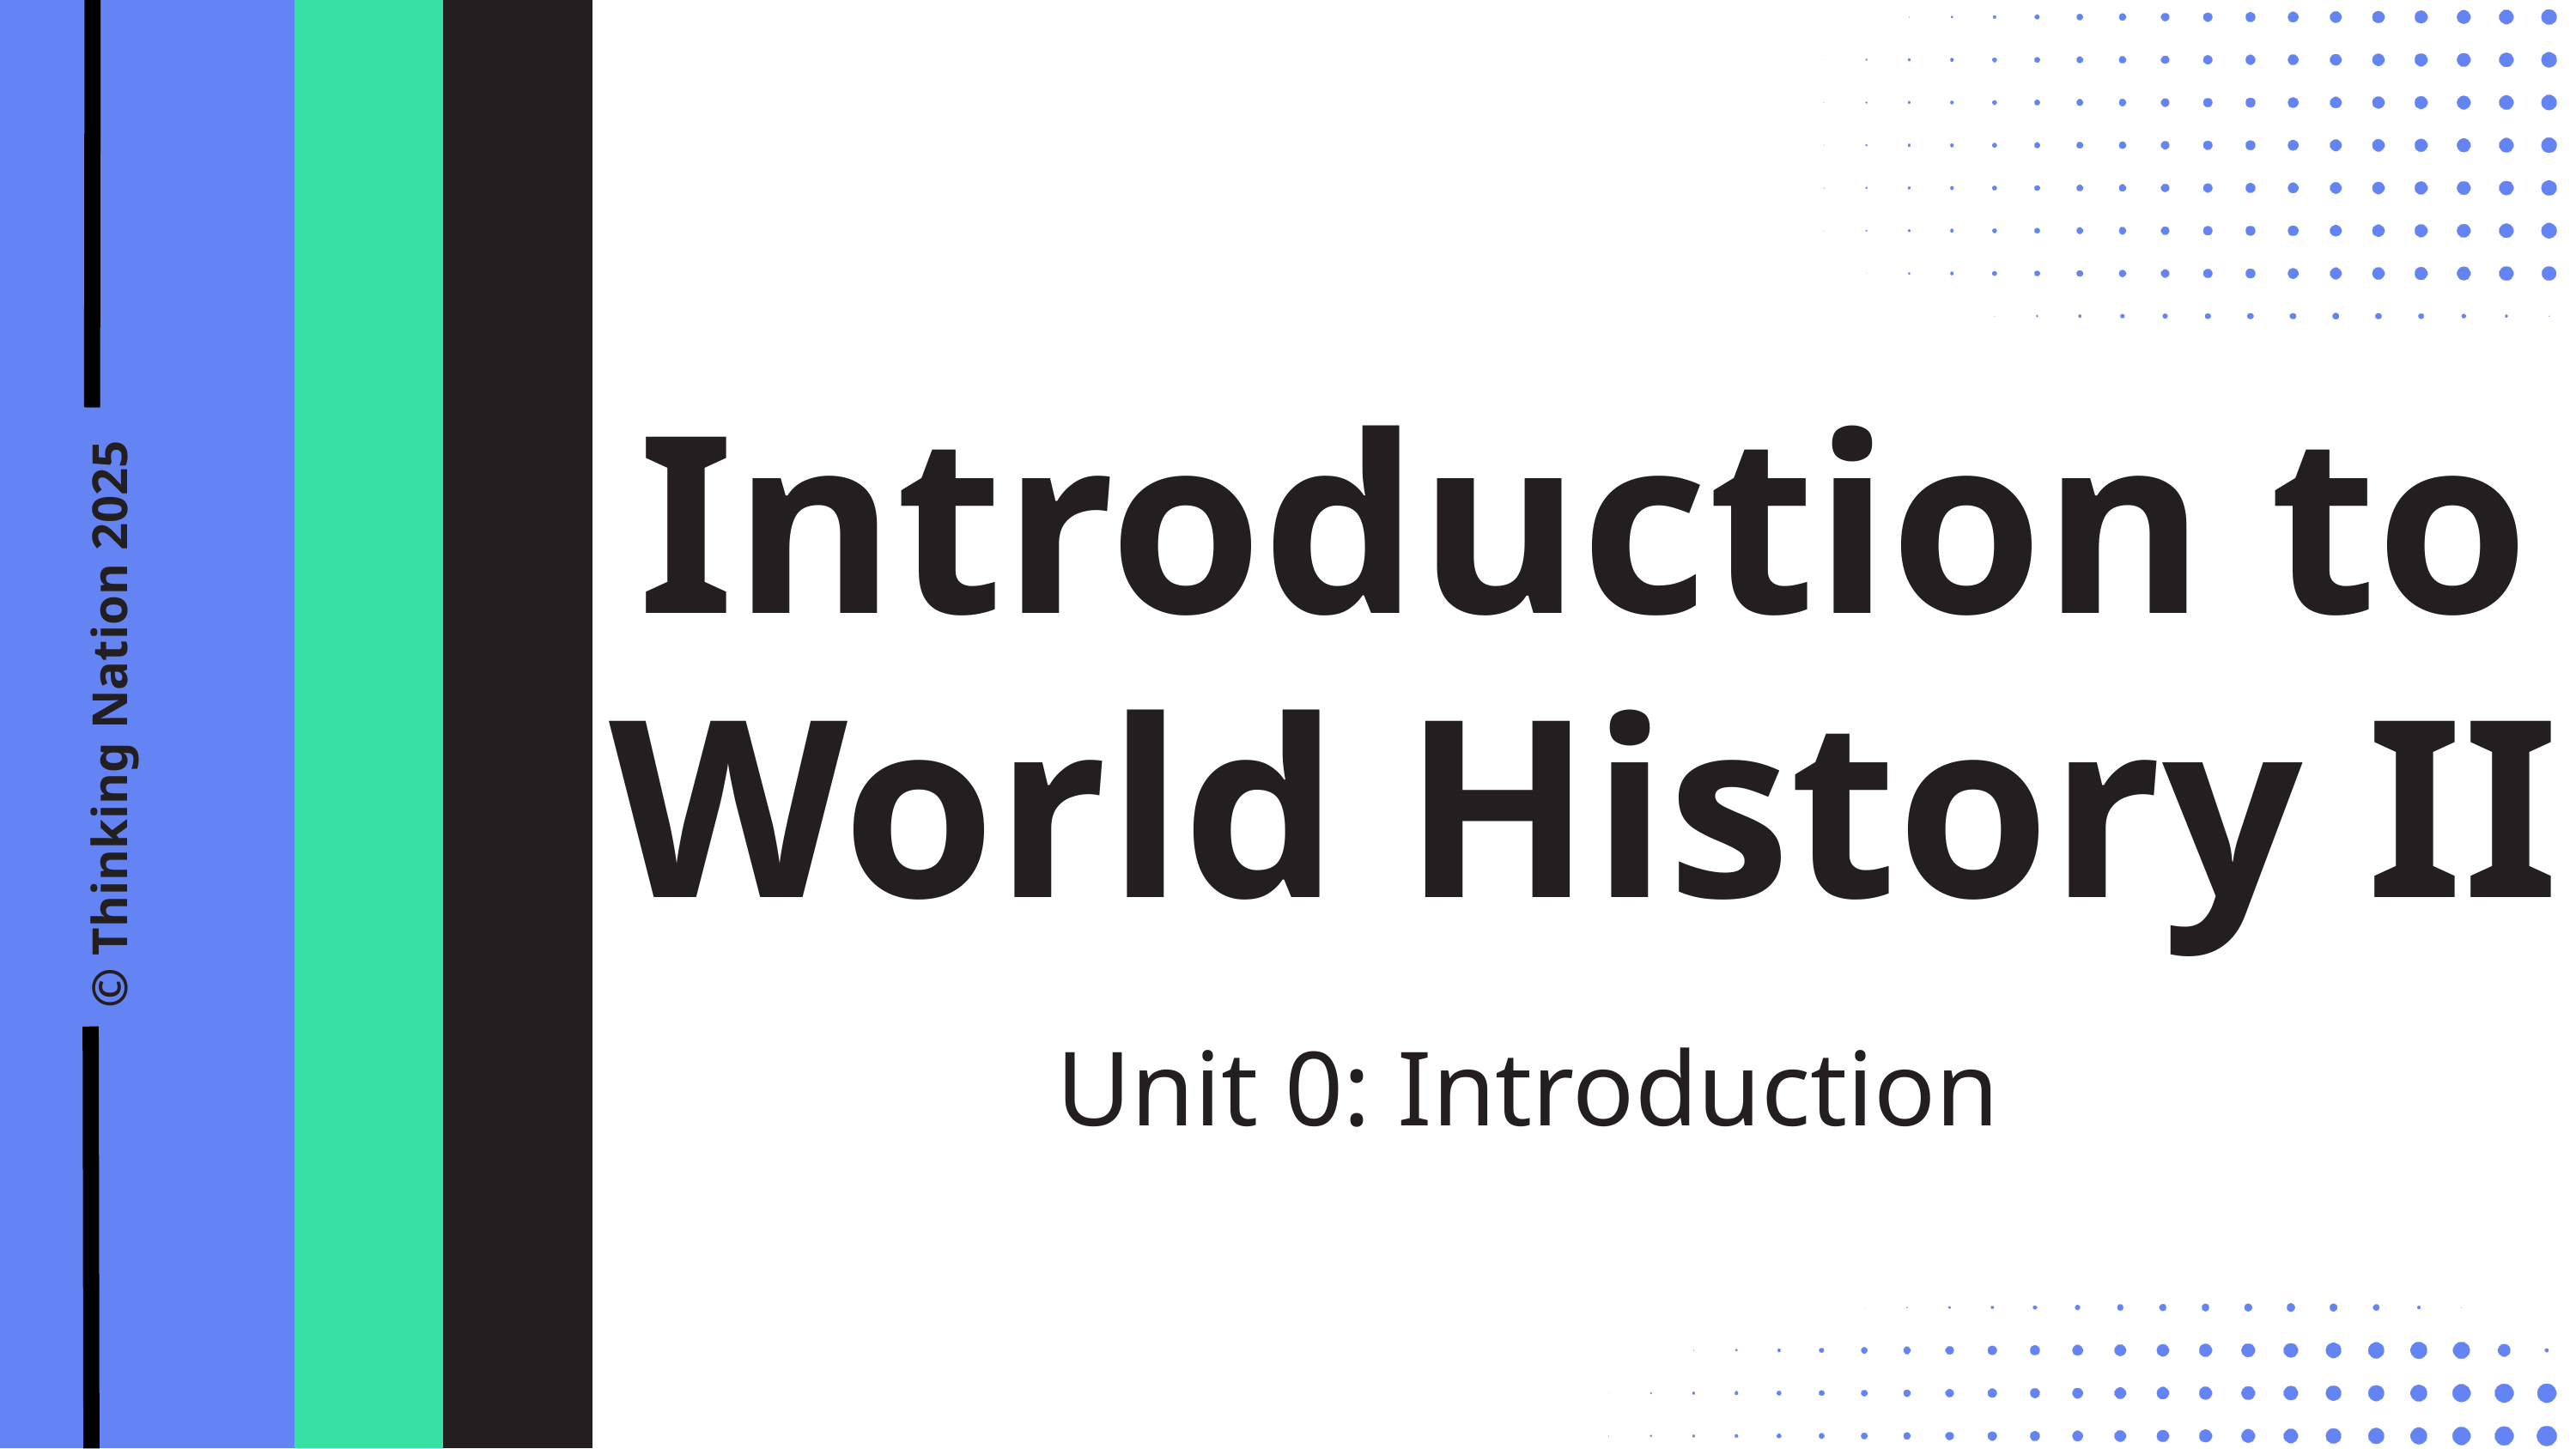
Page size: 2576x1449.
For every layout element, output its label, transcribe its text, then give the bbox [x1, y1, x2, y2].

text_box [1565, 1303, 2576, 1449]
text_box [0, 0, 593, 1449]
text_box Introduction to World History II [599, 385, 2576, 955]
text_box Unit 0: Introduction [653, 973, 2432, 1147]
text_box [1781, 0, 2576, 319]
